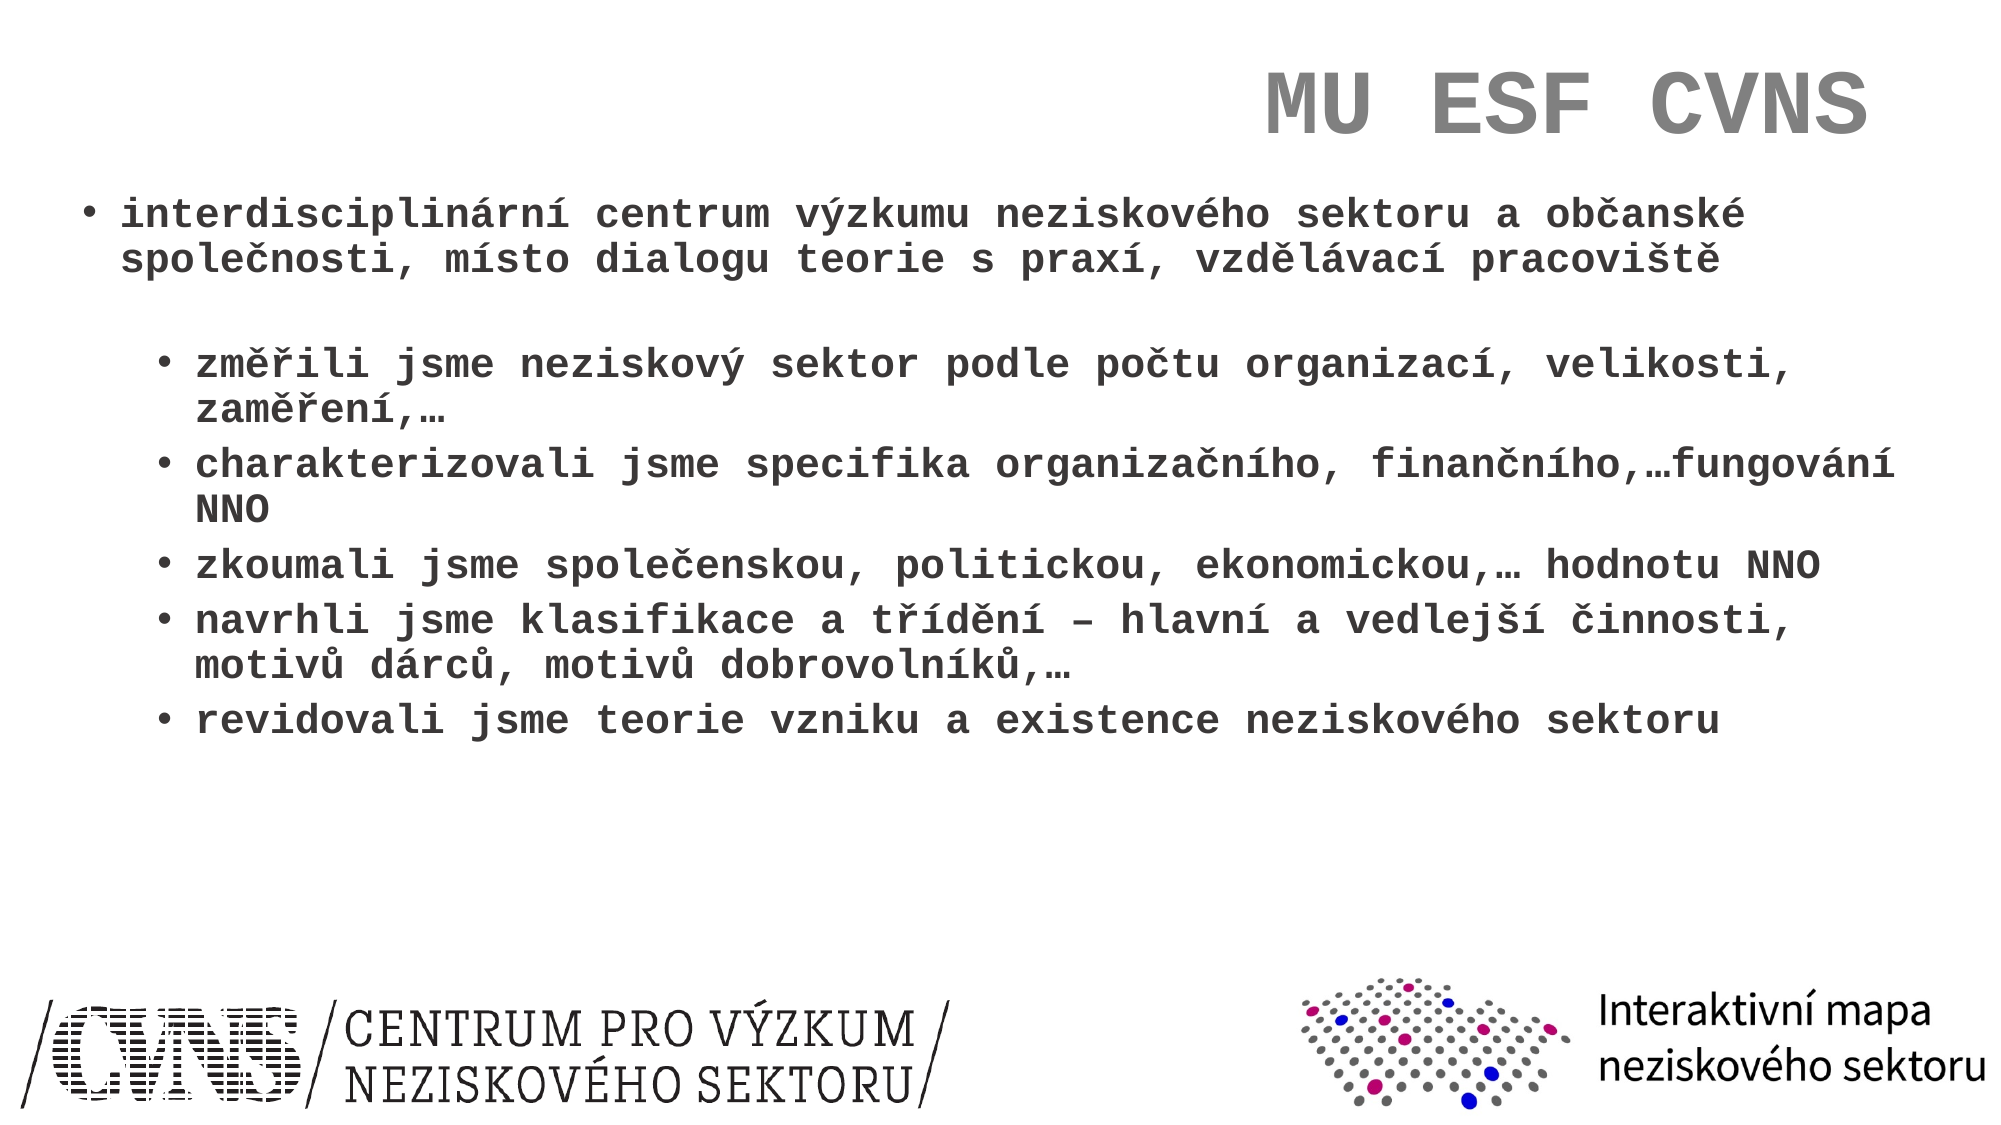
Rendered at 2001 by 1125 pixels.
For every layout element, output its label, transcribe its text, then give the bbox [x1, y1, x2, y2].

list interdisciplinární centrum výzkumu neziskového sektoru a občanské společnosti, místo dialogu teorie s praxí, vzdělávací pracoviště změřili jsme neziskový sektor podle počtu organizací, velikosti, zaměření,… charakterizovali jsme specifika organizačního, finančního,…fungování NNO zkoumali jsme společenskou, politickou, ekonomickou,… hodnotu NNO navrhli jsme klasifikace a třídění – hlavní a vedlejší činnosti, motivů dárců, motivů dobrovolníků,… revidovali jsme teorie vzniku a existence neziskového sektoru [67, 184, 1940, 1066]
picture [6, 983, 955, 1125]
picture [1285, 962, 2000, 1125]
title MU ESF CVNS [67, 23, 1940, 184]
